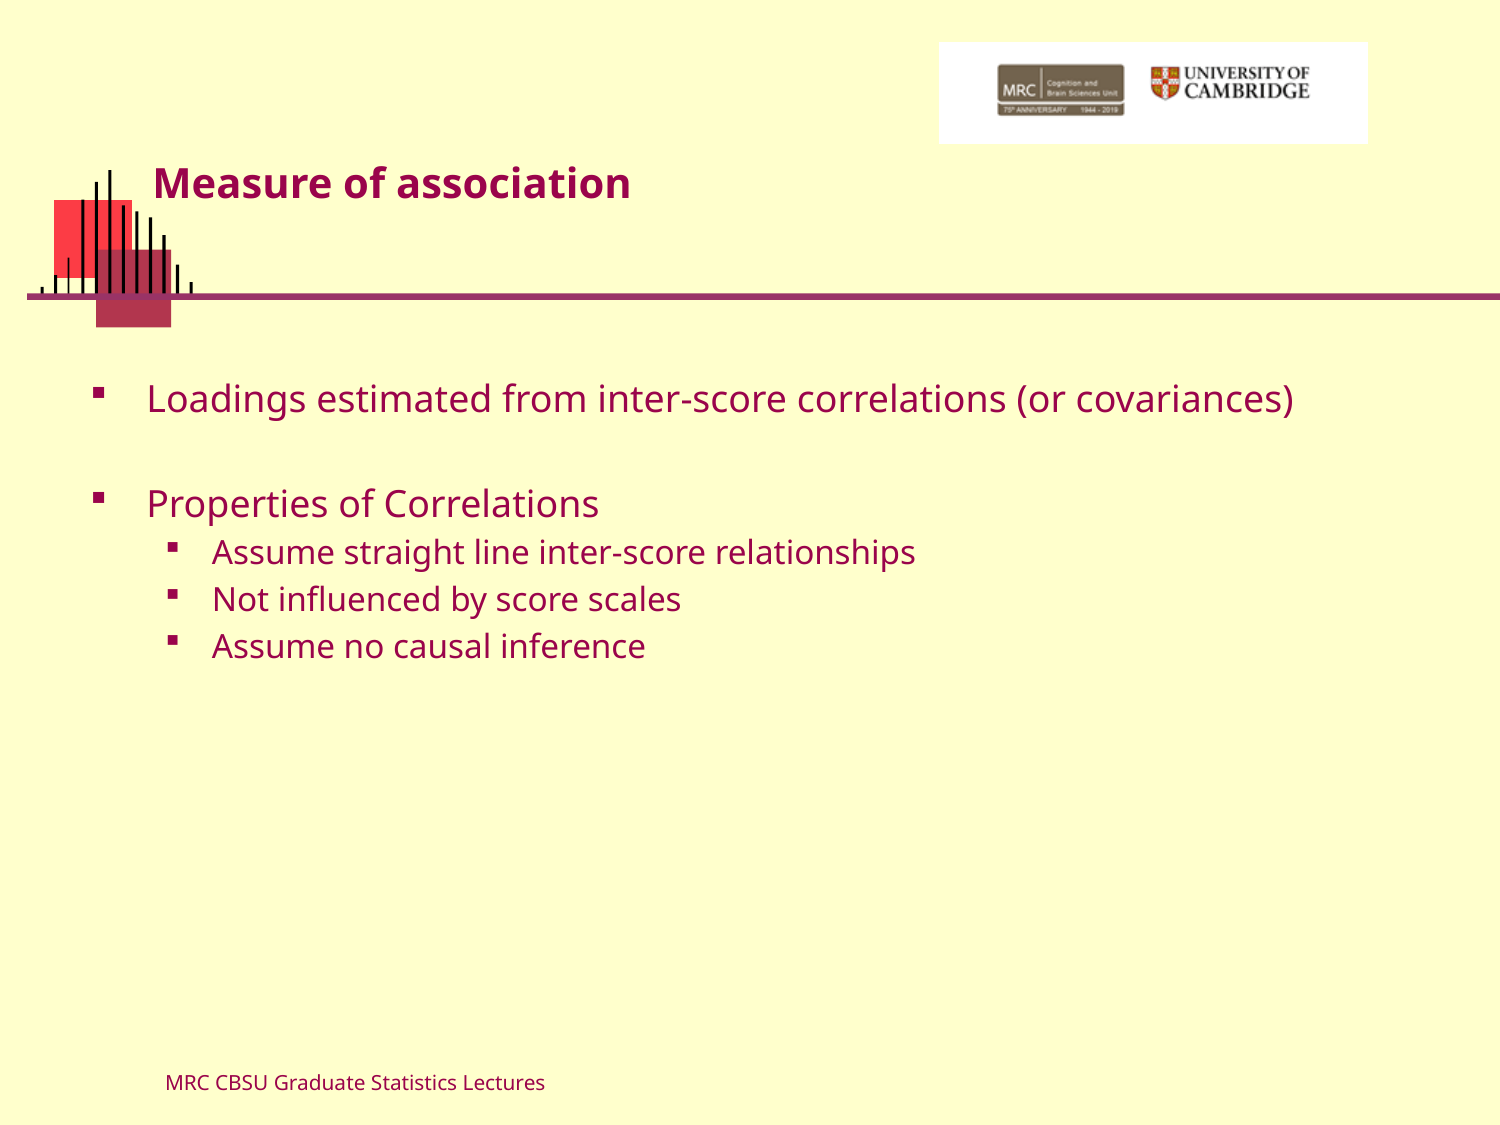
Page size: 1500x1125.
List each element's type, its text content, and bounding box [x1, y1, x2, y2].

picture [939, 42, 1368, 144]
list Loadings estimated from inter-score correlations (or covariances) Properties of Correlations Assume straight line inter-score relationships Not influenced by score scales Assume no causal inference [75, 262, 1425, 1038]
footer MRC CBSU Graduate Statistics Lectures [149, 1062, 988, 1101]
title Measure of association [137, 137, 988, 233]
